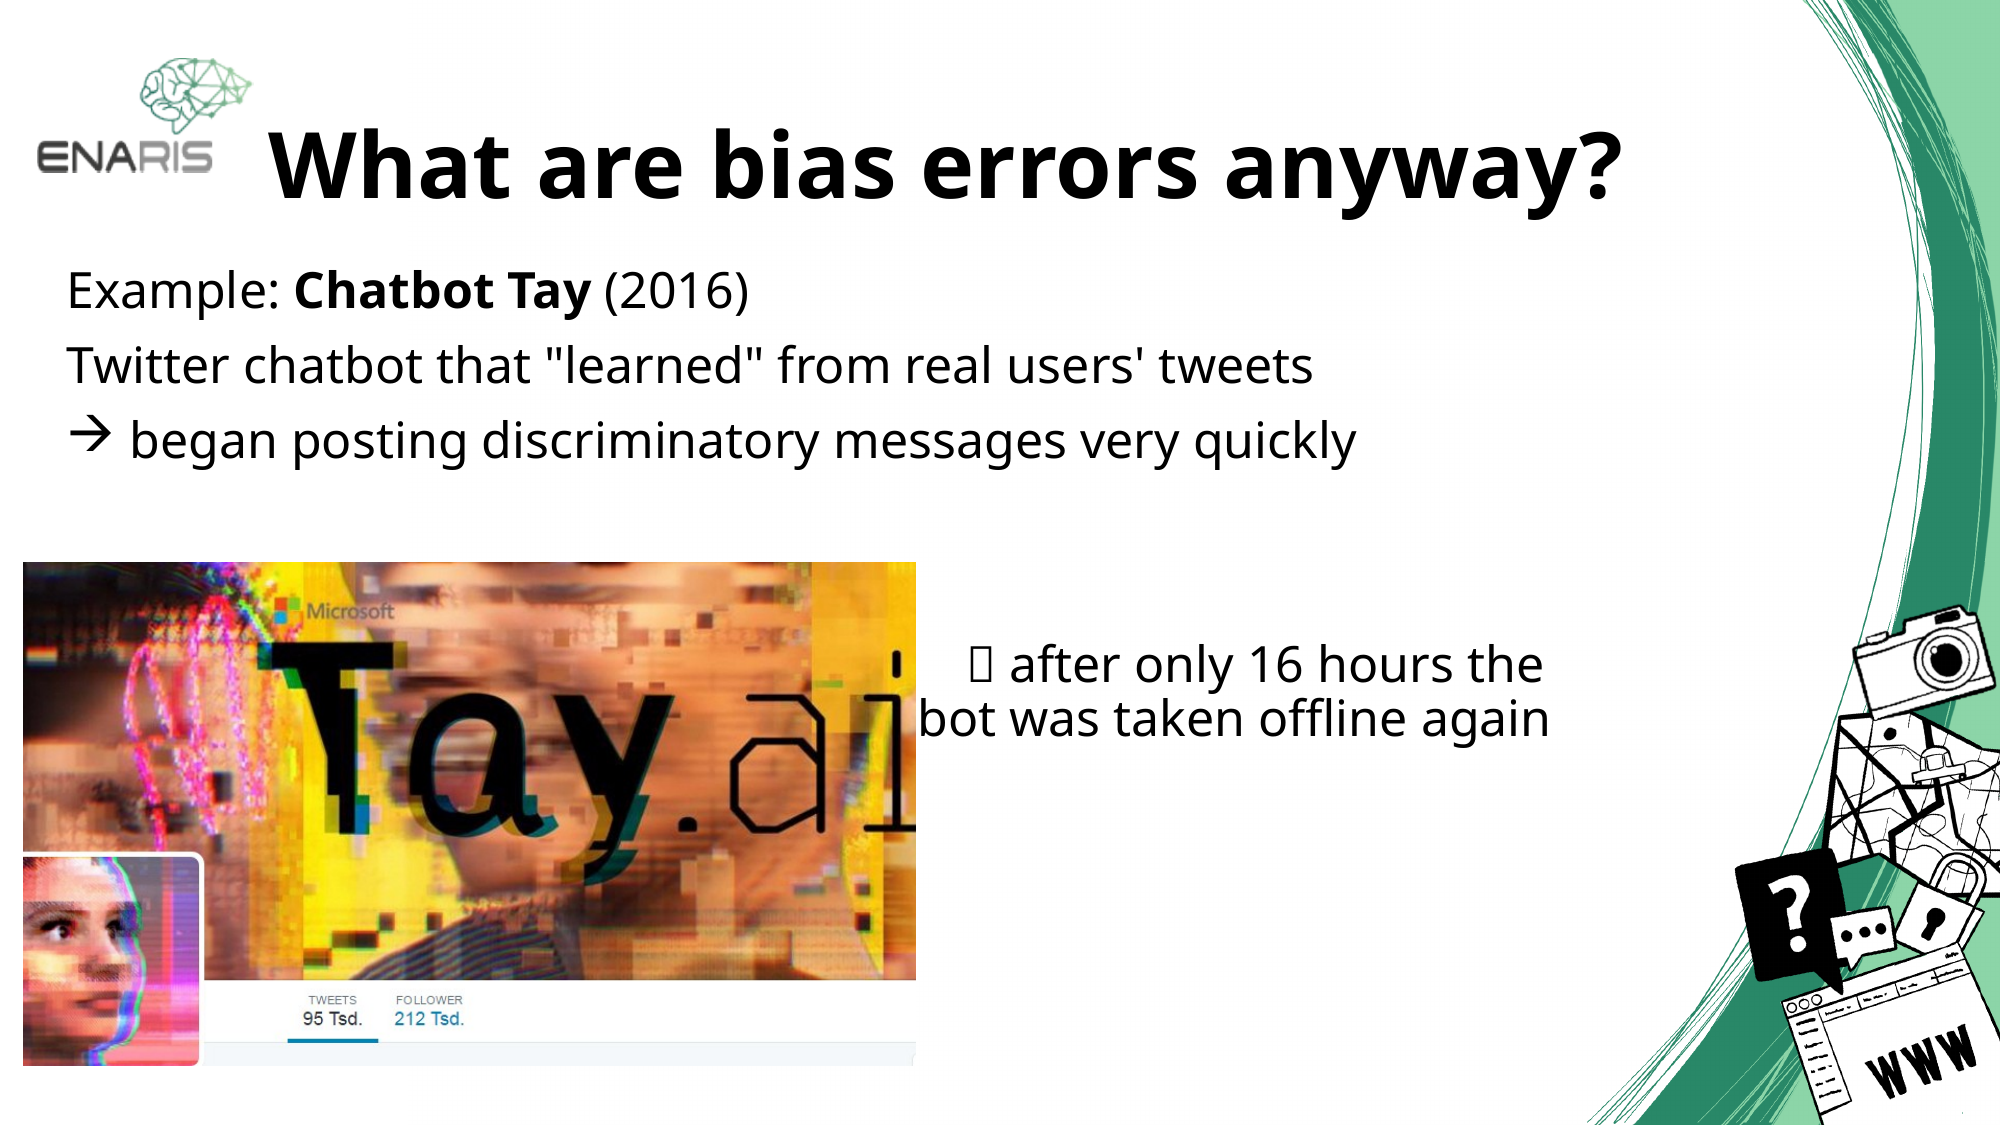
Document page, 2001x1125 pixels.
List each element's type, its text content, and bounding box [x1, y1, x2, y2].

picture [23, 0, 2000, 1125]
picture [37, 58, 254, 173]
title What are bias errors anyway? [253, 59, 1863, 278]
list Example: Chatbot Tay (2016) Twitter chatbot that "learned" from real users' tweets began posting discriminatory messages very quickly  after only 16 hours the chatbot was taken offline again [51, 258, 1790, 999]
